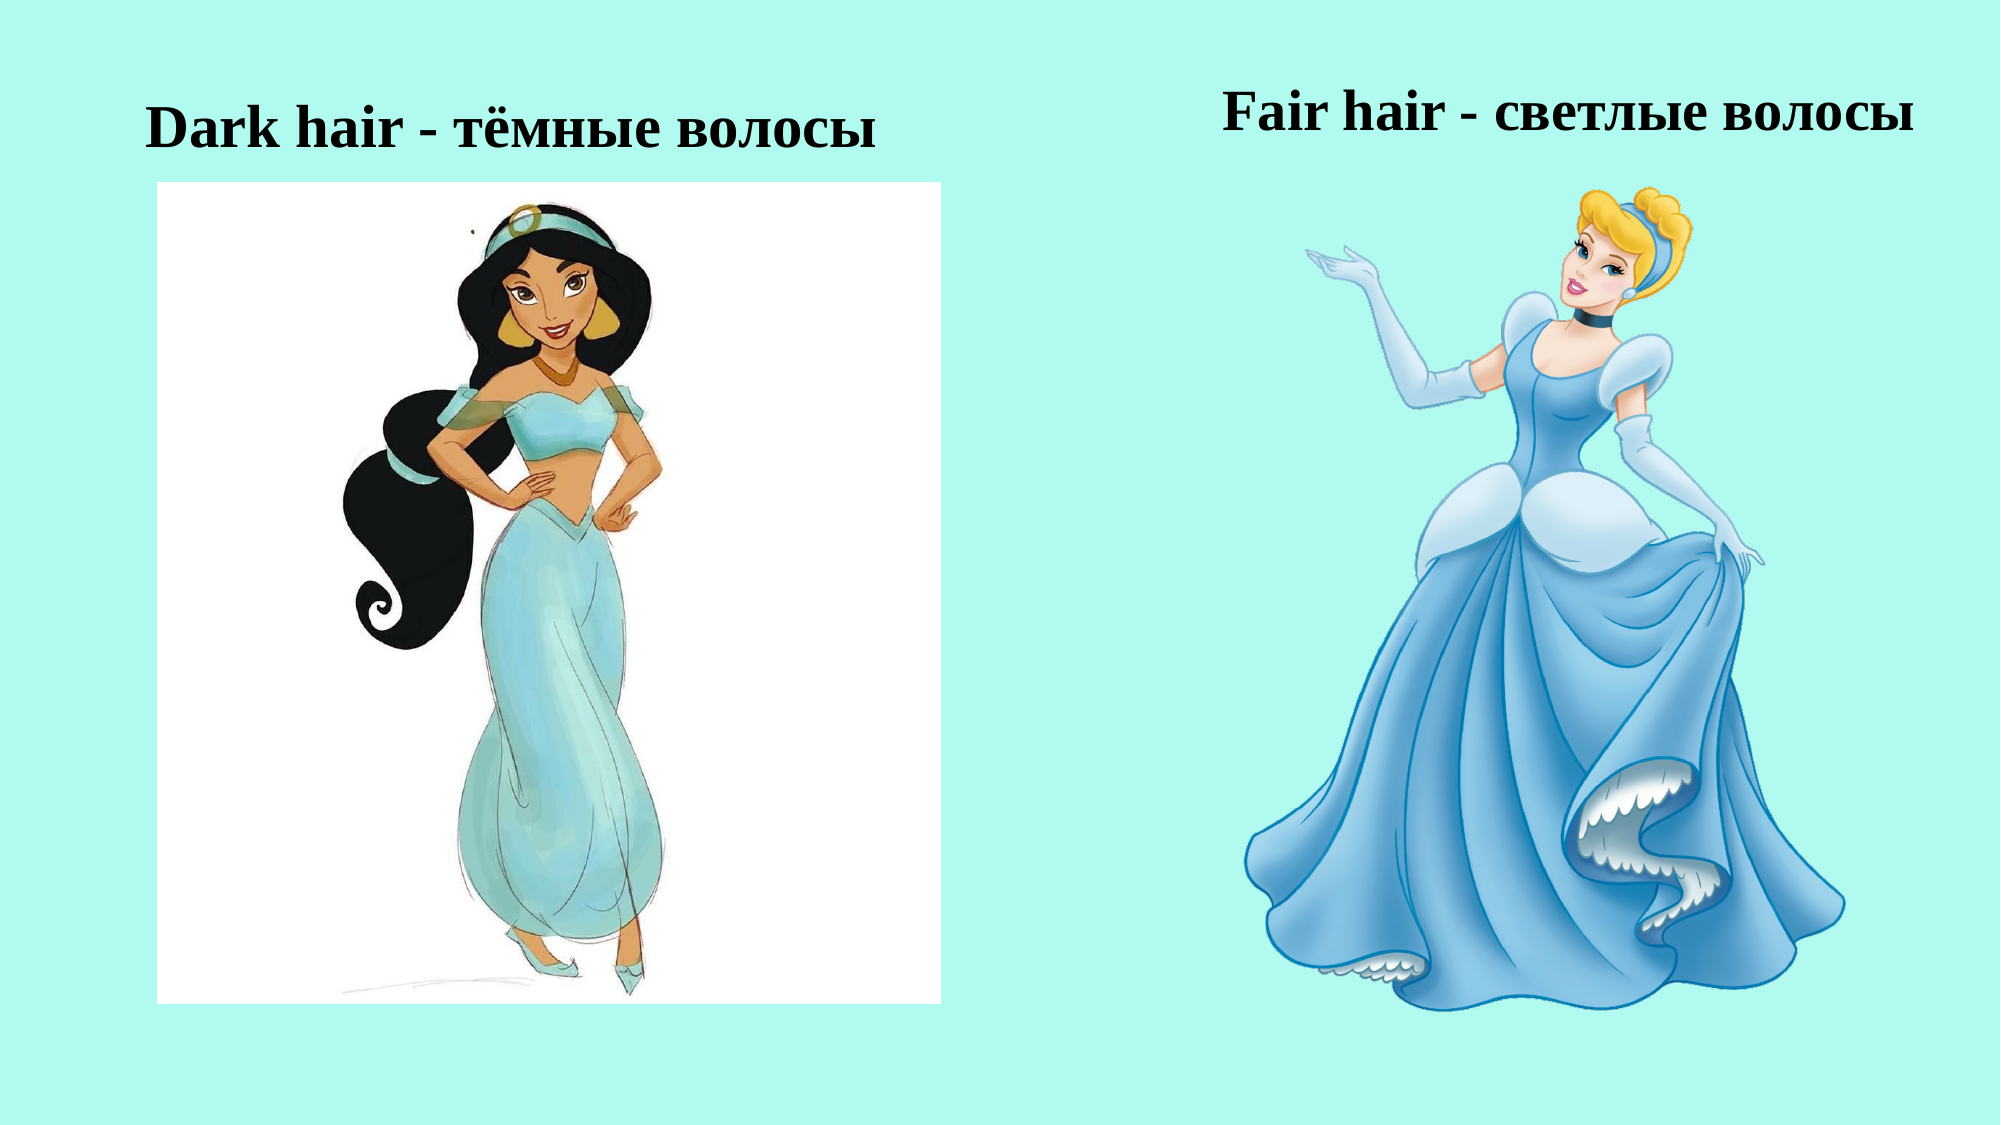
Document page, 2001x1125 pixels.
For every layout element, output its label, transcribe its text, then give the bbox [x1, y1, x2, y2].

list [157, 182, 941, 1004]
picture [1237, 182, 1852, 1018]
text_box Fair hair - светлые волосы [1207, 65, 1966, 160]
list Dark hair - тёмные волосы [130, 42, 894, 183]
